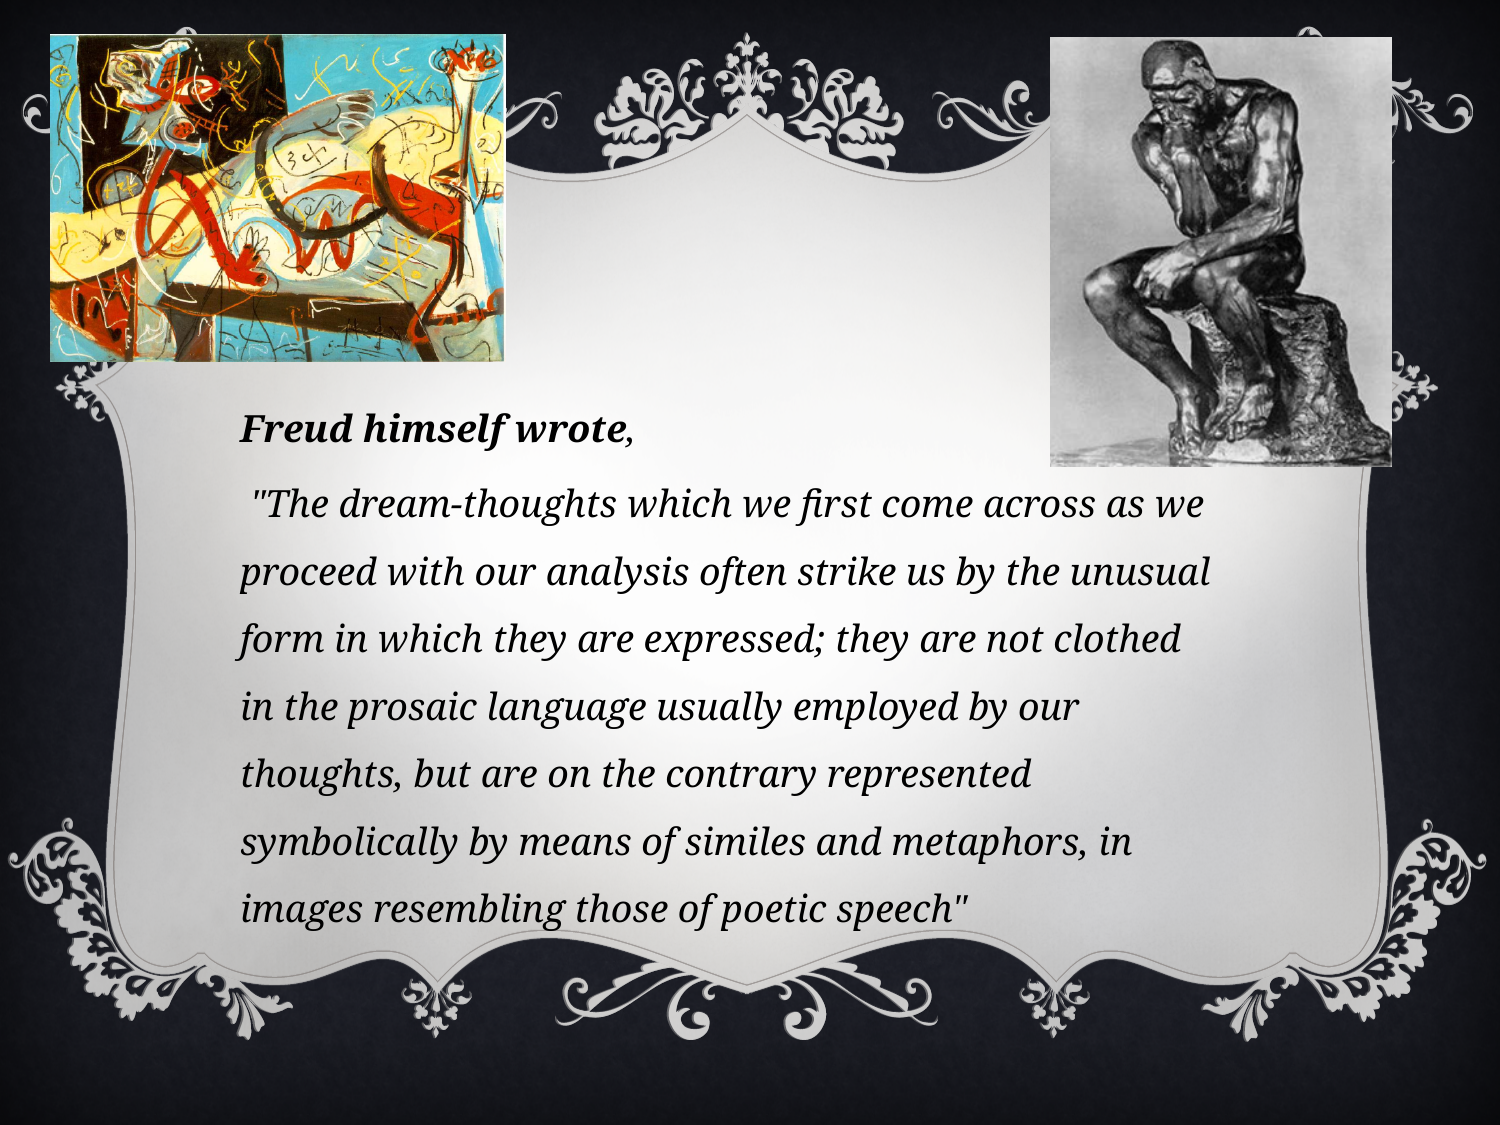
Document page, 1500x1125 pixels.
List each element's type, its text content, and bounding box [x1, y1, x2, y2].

picture [0, 0, 1500, 1125]
list Freud himself wrote, "The dream-thoughts which we first come across as we proceed with our analysis often strike us by the unusual form in which they are expressed; they are not clothed in the prosaic language usually employed by our thoughts, but are on the contrary represented symbolically by means of similes and metaphors, in images resembling those of poetic speech" [225, 375, 1238, 875]
